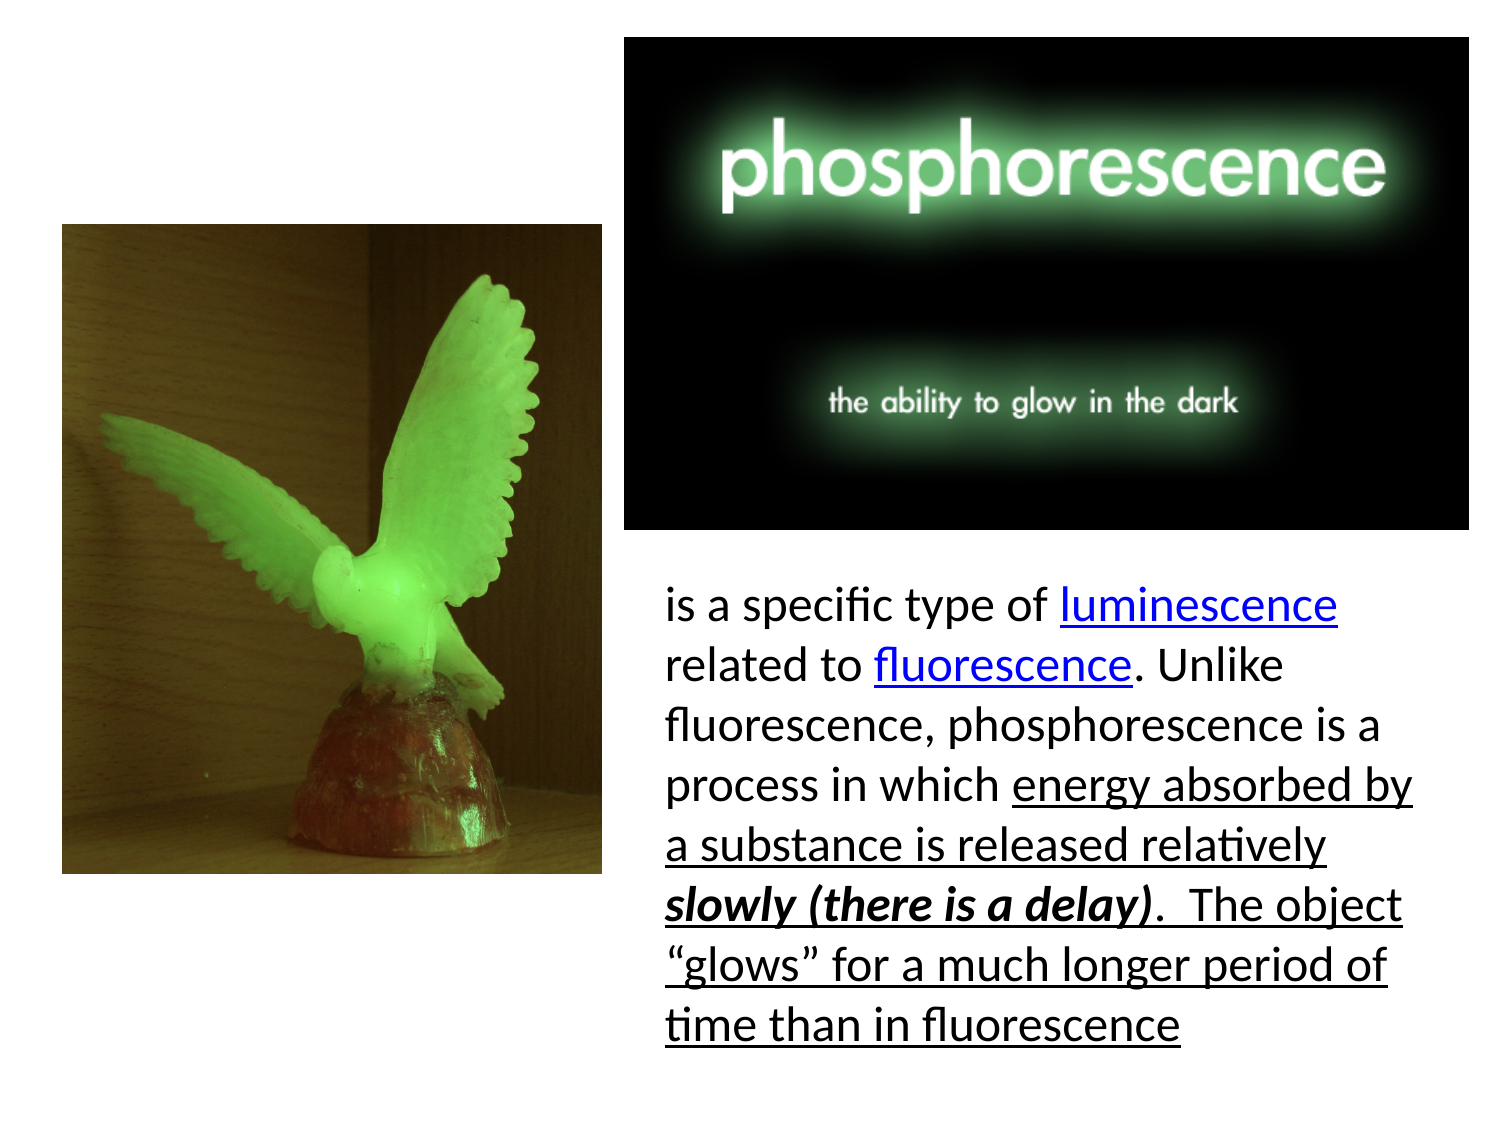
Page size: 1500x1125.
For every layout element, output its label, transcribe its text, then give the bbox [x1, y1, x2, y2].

text_box is a specific type of luminescence related to fluorescence. Unlike fluorescence, phosphorescence is a process in which energy absorbed by a substance is released relatively slowly (there is a delay). The object “glows” for a much longer period of time than in fluorescence [650, 564, 1450, 1060]
picture [62, 224, 603, 874]
picture [624, 37, 1469, 530]
